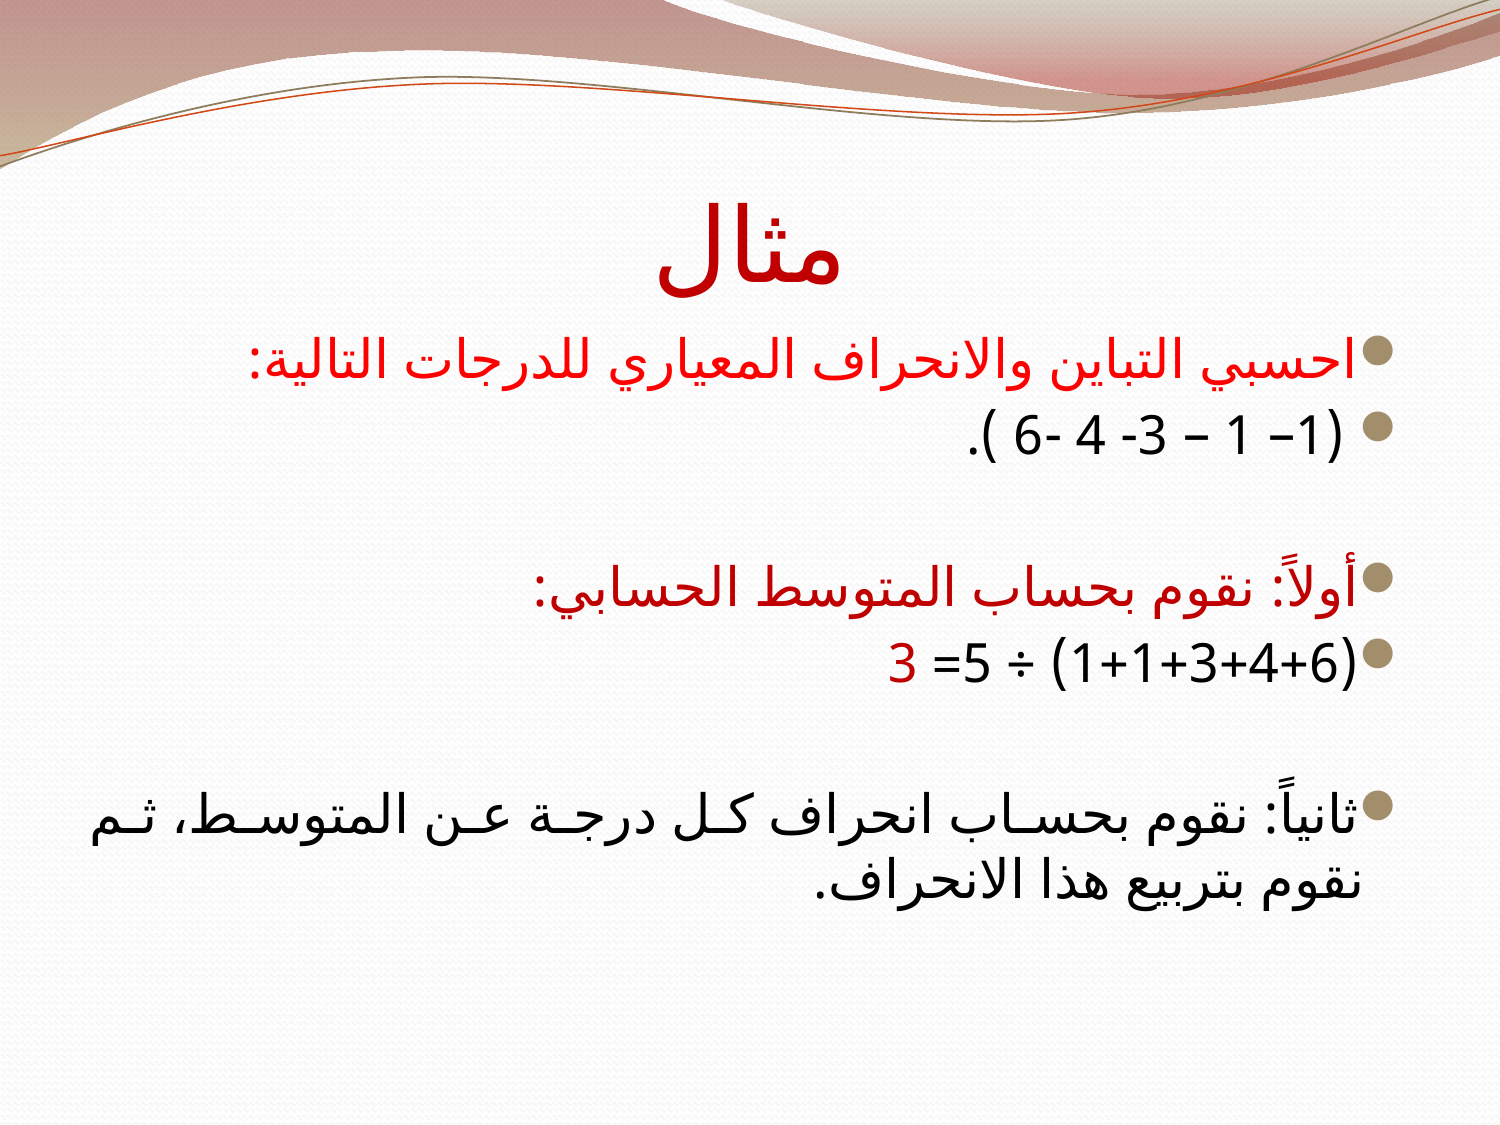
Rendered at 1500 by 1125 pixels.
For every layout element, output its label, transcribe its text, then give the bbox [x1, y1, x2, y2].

list احسبي التباين والانحراف المعياري للدرجات التالية: (1– 1 – 3- 4 -6 ). أولاً: نقوم بحساب المتوسط الحسابي: (1+1+3+4+6) ÷ 5= 3 ثانياً: نقوم بحساب انحراف كل درجة عن المتوسط، ثم نقوم بتربيع هذا الانحراف. [75, 317, 1425, 1038]
title مثال [75, 115, 1425, 303]
